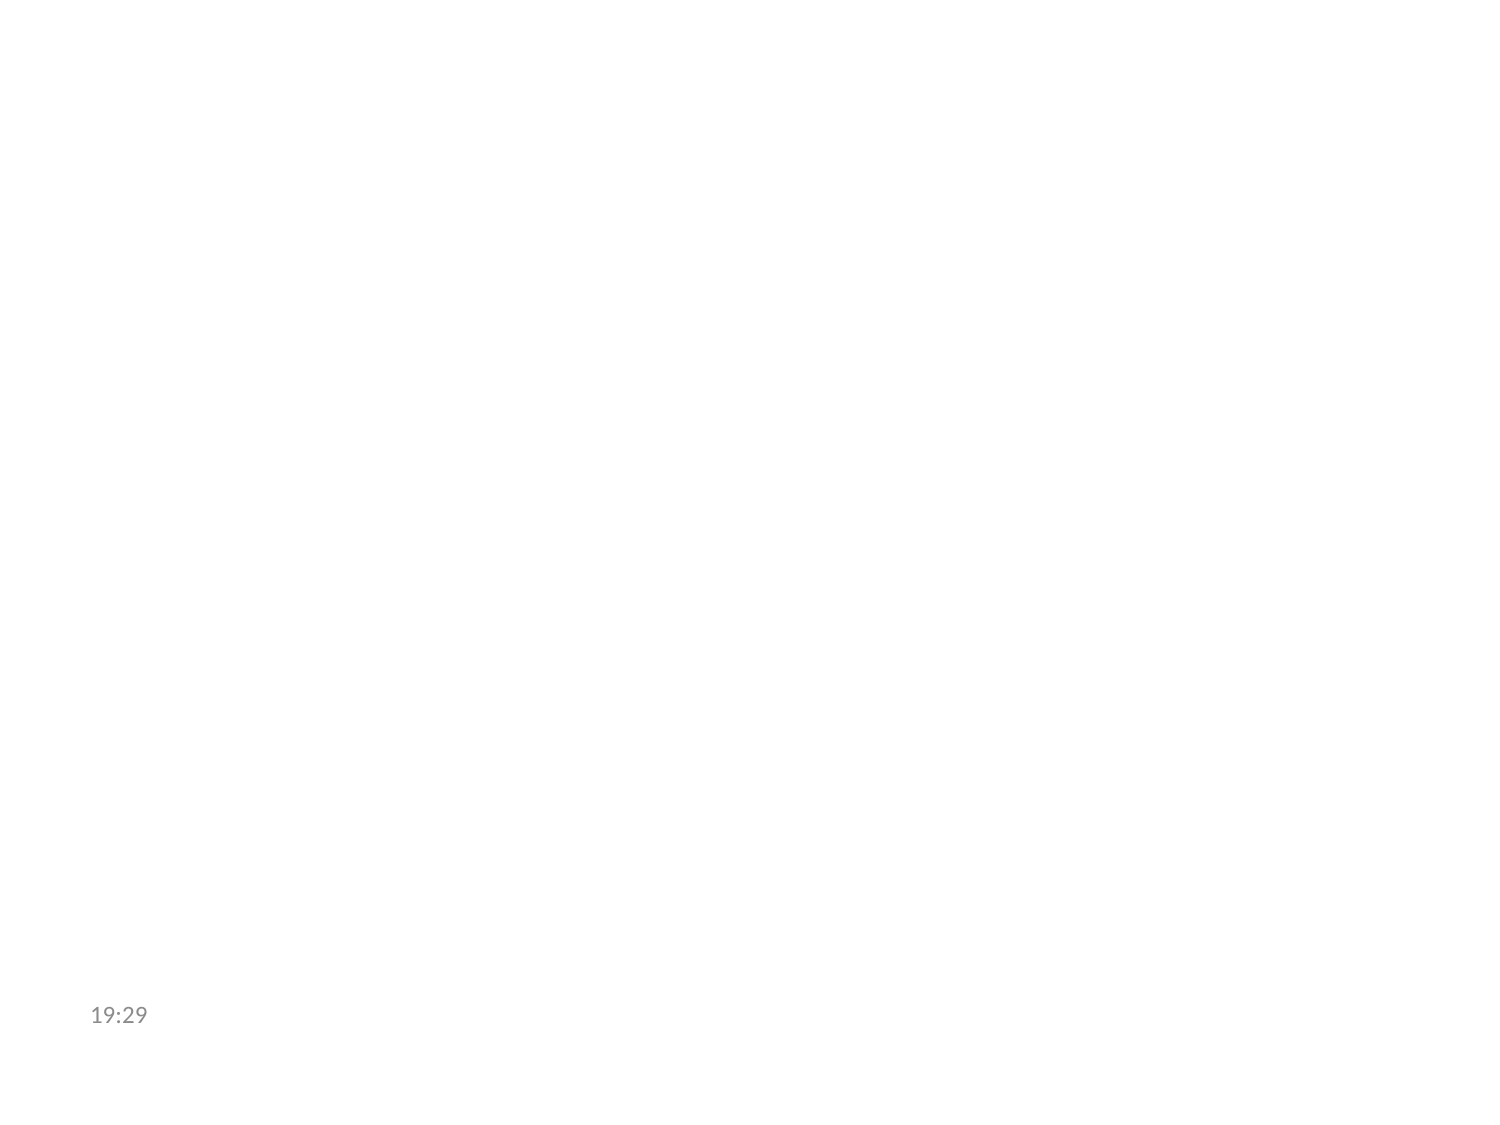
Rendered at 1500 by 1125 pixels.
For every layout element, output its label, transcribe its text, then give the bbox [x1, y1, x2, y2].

text_box 15:35 [75, 983, 425, 1044]
